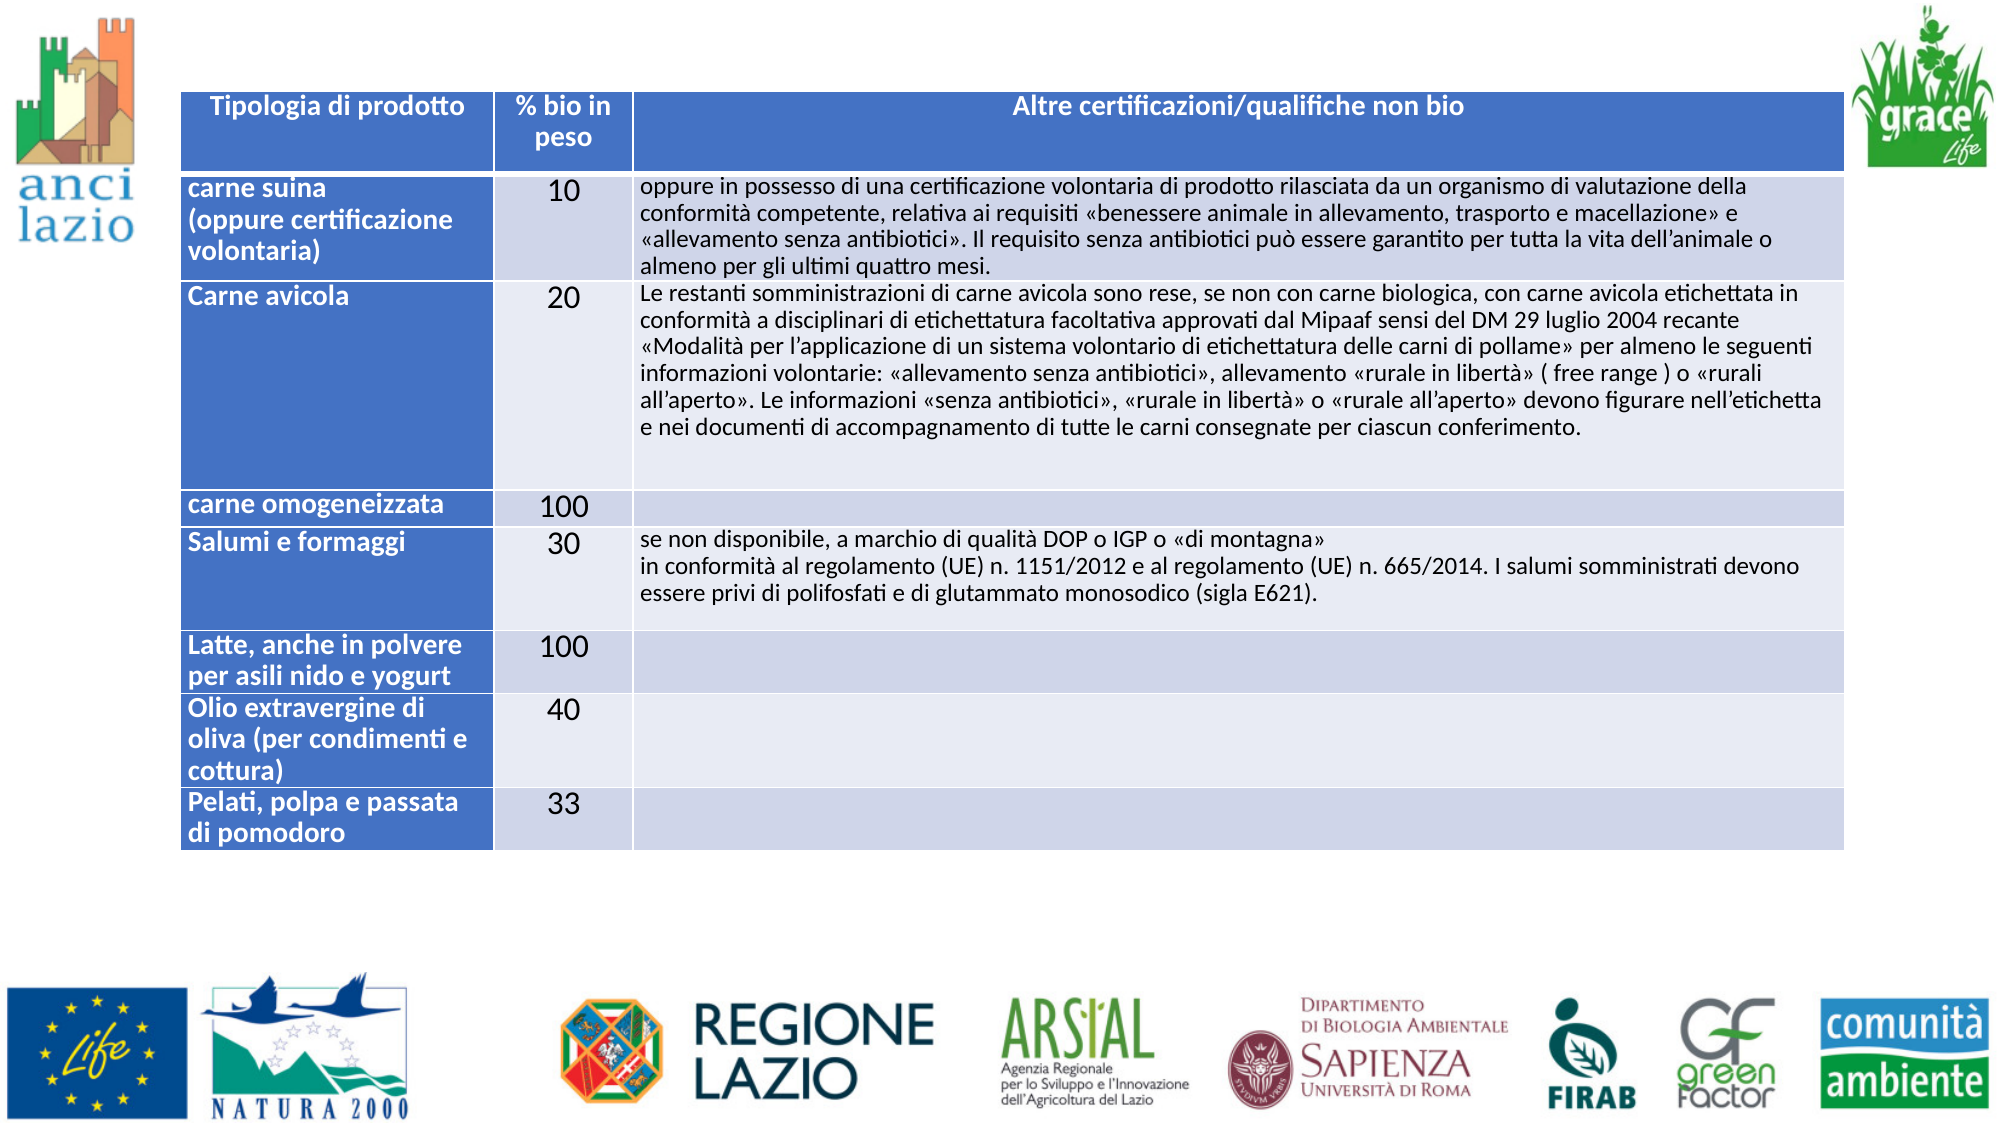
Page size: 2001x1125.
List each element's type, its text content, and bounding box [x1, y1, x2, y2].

table_cell oppure in possesso di una certificazione volontaria di prodotto rilasciata da un organismo di valutazione della conformità competente, relativa ai requisiti «benessere animale in allevamento, trasporto e macellazione» e «allevamento senza antibiotici». Il requisito senza antibiotici può essere garantito per tutta la vita dell’animale o almeno per gli ultimi quattro mesi. [634, 177, 1844, 280]
table_cell 20 [495, 282, 632, 489]
table_cell carne omogeneizzata [181, 491, 493, 526]
table_cell [634, 788, 1844, 850]
table_header Tipologia di prodotto [181, 92, 493, 171]
picture [1851, 3, 1996, 169]
table_cell 100 [495, 491, 632, 526]
table_cell 10 [495, 177, 632, 280]
table_cell 100 [495, 631, 632, 693]
picture [5, 3, 138, 256]
table_cell Olio extravergine di oliva (per condimenti e cottura) [181, 694, 493, 787]
table_header Altre certificazioni/qualifiche non bio [634, 92, 1844, 171]
table_header % bio in peso [495, 92, 632, 171]
table_cell 30 [495, 528, 632, 630]
table_cell Salumi e formaggi [181, 528, 493, 630]
table_cell [634, 631, 1844, 693]
table_cell carne suina (oppure certificazione volontaria) [181, 177, 493, 280]
table_cell [634, 694, 1844, 787]
table_cell Latte, anche in polvere per asili nido e yogurt [181, 631, 493, 693]
table_cell [634, 491, 1844, 526]
picture [0, 972, 2000, 1123]
table_cell Carne avicola [181, 282, 493, 489]
table_cell 33 [495, 788, 632, 850]
table_cell Le restanti somministrazioni di carne avicola sono rese, se non con carne biologica, con carne avicola etichettata in conformità a disciplinari di etichettatura facoltativa approvati dal Mipaaf sensi del DM 29 luglio 2004 recante «Modalità per l’applicazione di un sistema volontario di etichettatura delle carni di pollame» per almeno le seguenti informazioni volontarie: «allevamento senza antibiotici», allevamento «rurale in libertà» ( free range ) o «rurali all’aperto». Le informazioni «senza antibiotici», «rurale in libertà» o «rurale all’aperto» devono figurare nell’etichetta e nei documenti di accompagnamento di tutte le carni consegnate per ciascun conferimento. [634, 282, 1844, 489]
table_cell se non disponibile, a marchio di qualità DOP o IGP o «di montagna» in conformità al regolamento (UE) n. 1151/2012 e al regolamento (UE) n. 665/2014. I salumi somministrati devono essere privi di polifosfati e di glutammato monosodico (sigla E621). [634, 528, 1844, 630]
table_cell 40 [495, 694, 632, 787]
table_cell Pelati, polpa e passata di pomodoro [181, 788, 493, 850]
